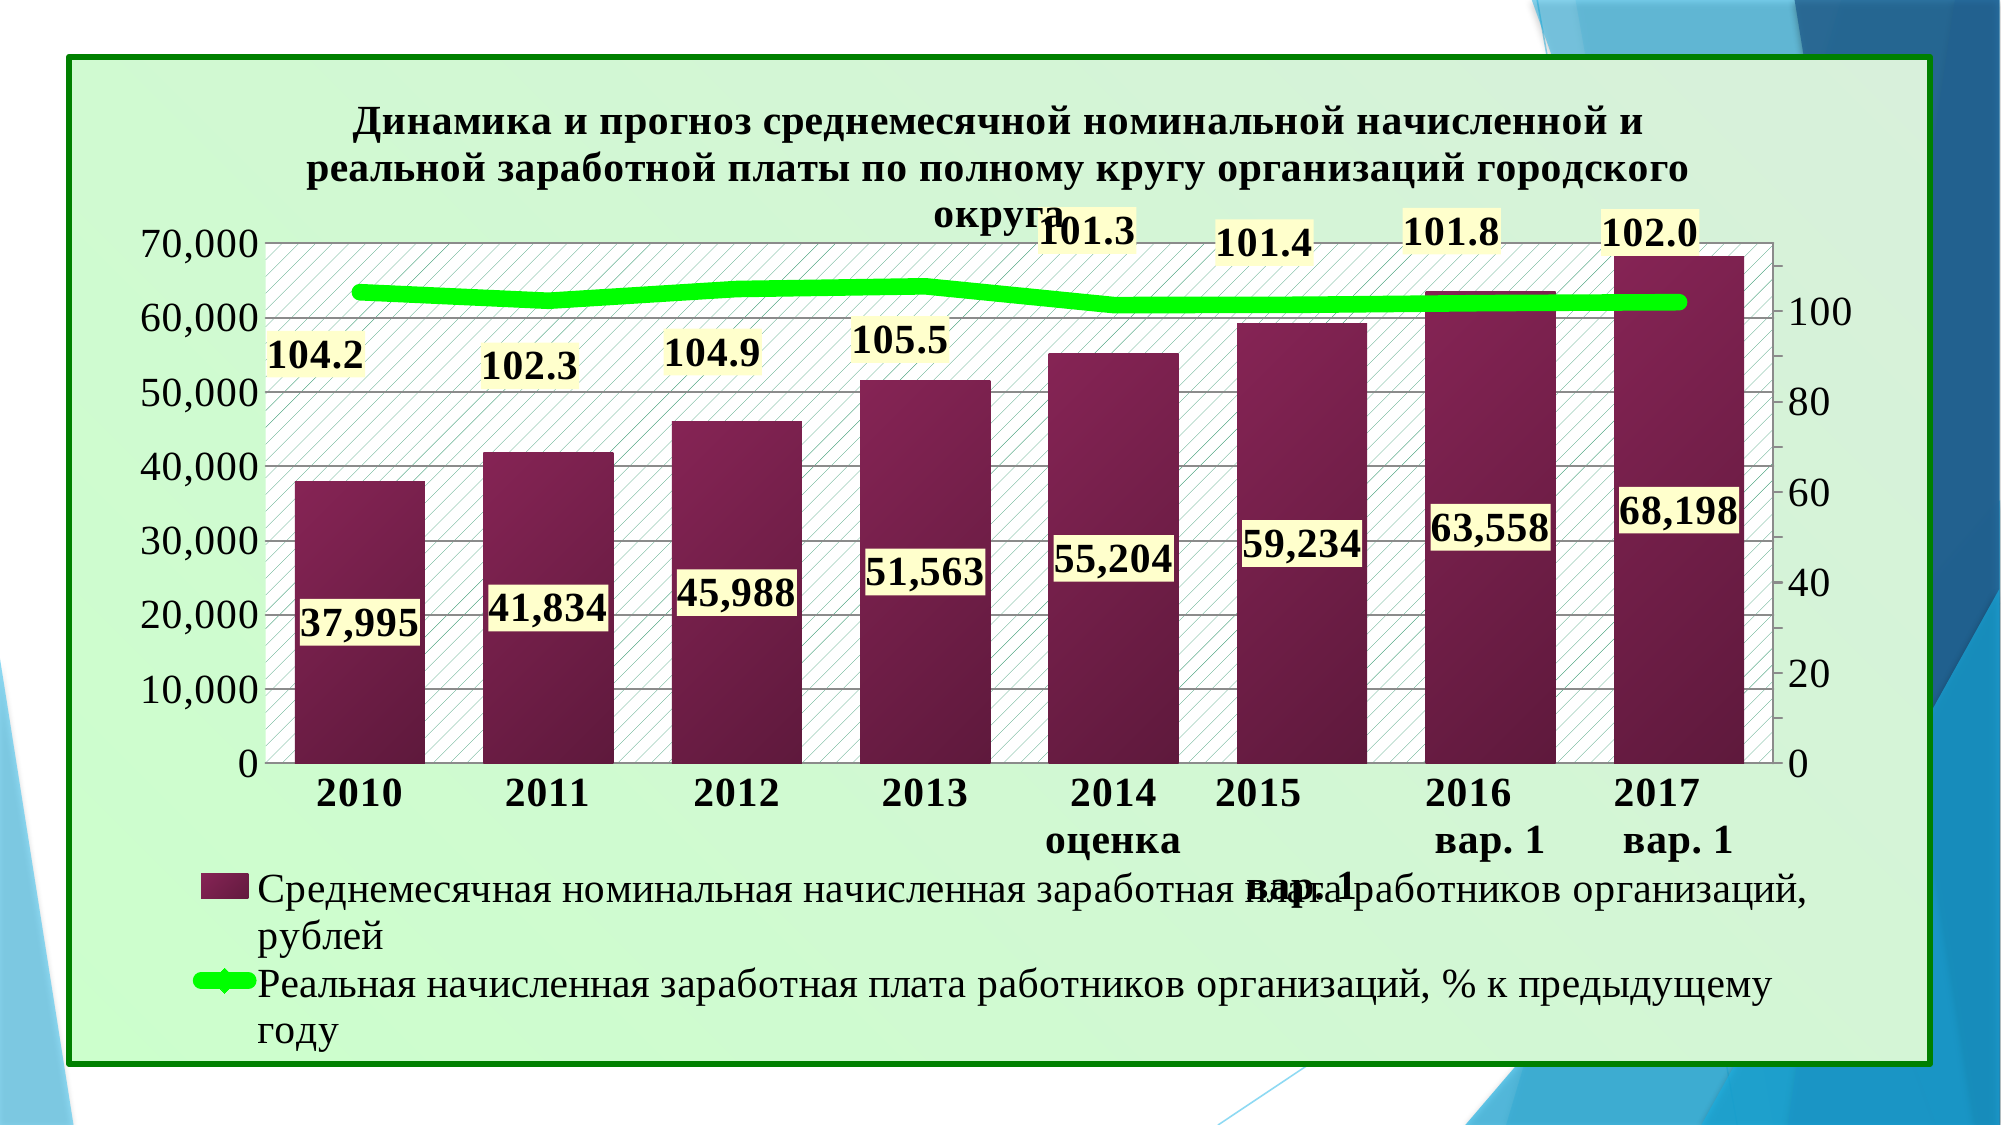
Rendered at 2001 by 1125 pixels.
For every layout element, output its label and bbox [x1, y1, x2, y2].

chart [65, 53, 1934, 1068]
